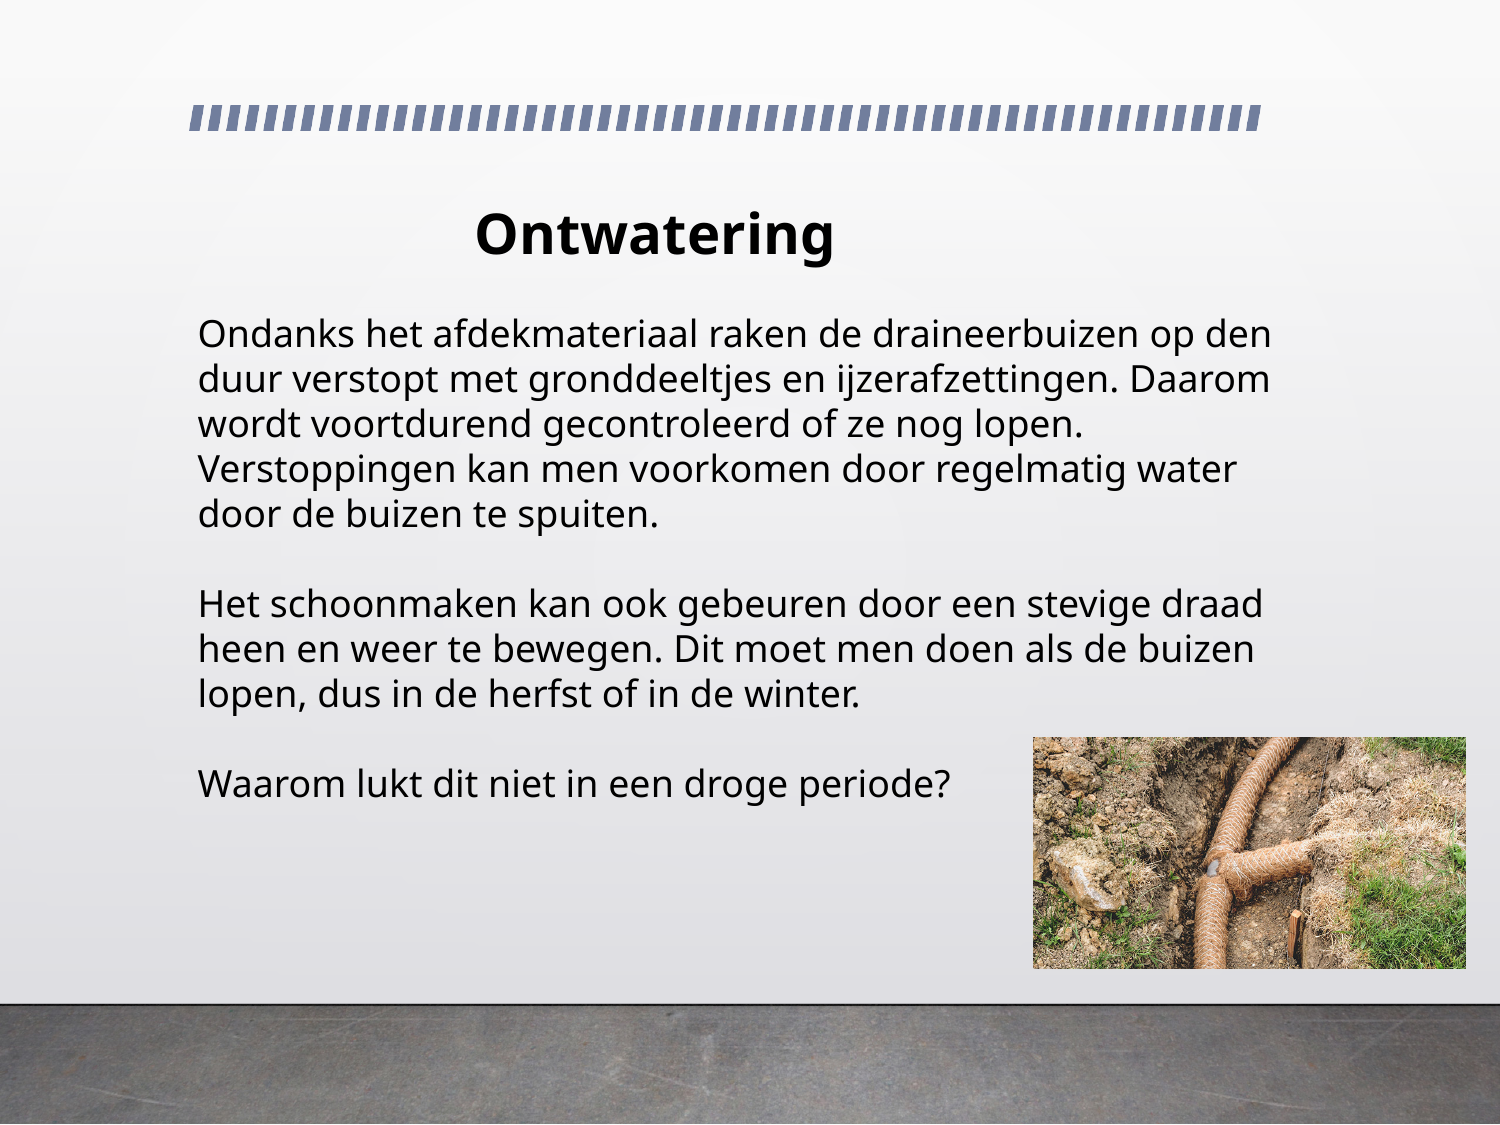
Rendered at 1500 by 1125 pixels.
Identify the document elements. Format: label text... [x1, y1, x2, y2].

title Ontwatering [112, 125, 1199, 268]
picture [0, 1004, 1500, 1124]
picture [1033, 737, 1467, 969]
text_box Ondanks het afdekmateriaal raken de draineerbuizen op den duur verstopt met gronddeeltjes en ijzerafzettingen. Daarom wordt voortdurend gecontroleerd of ze nog lopen. Verstoppingen kan men voorkomen door regelmatig water door de buizen te spuiten. Het schoonmaken kan ook gebeuren door een stevige draad heen en weer te bewegen. Dit moet men doen als de buizen lopen, dus in de herfst of in de winter. Waarom lukt dit niet in een droge periode? [182, 302, 1294, 813]
